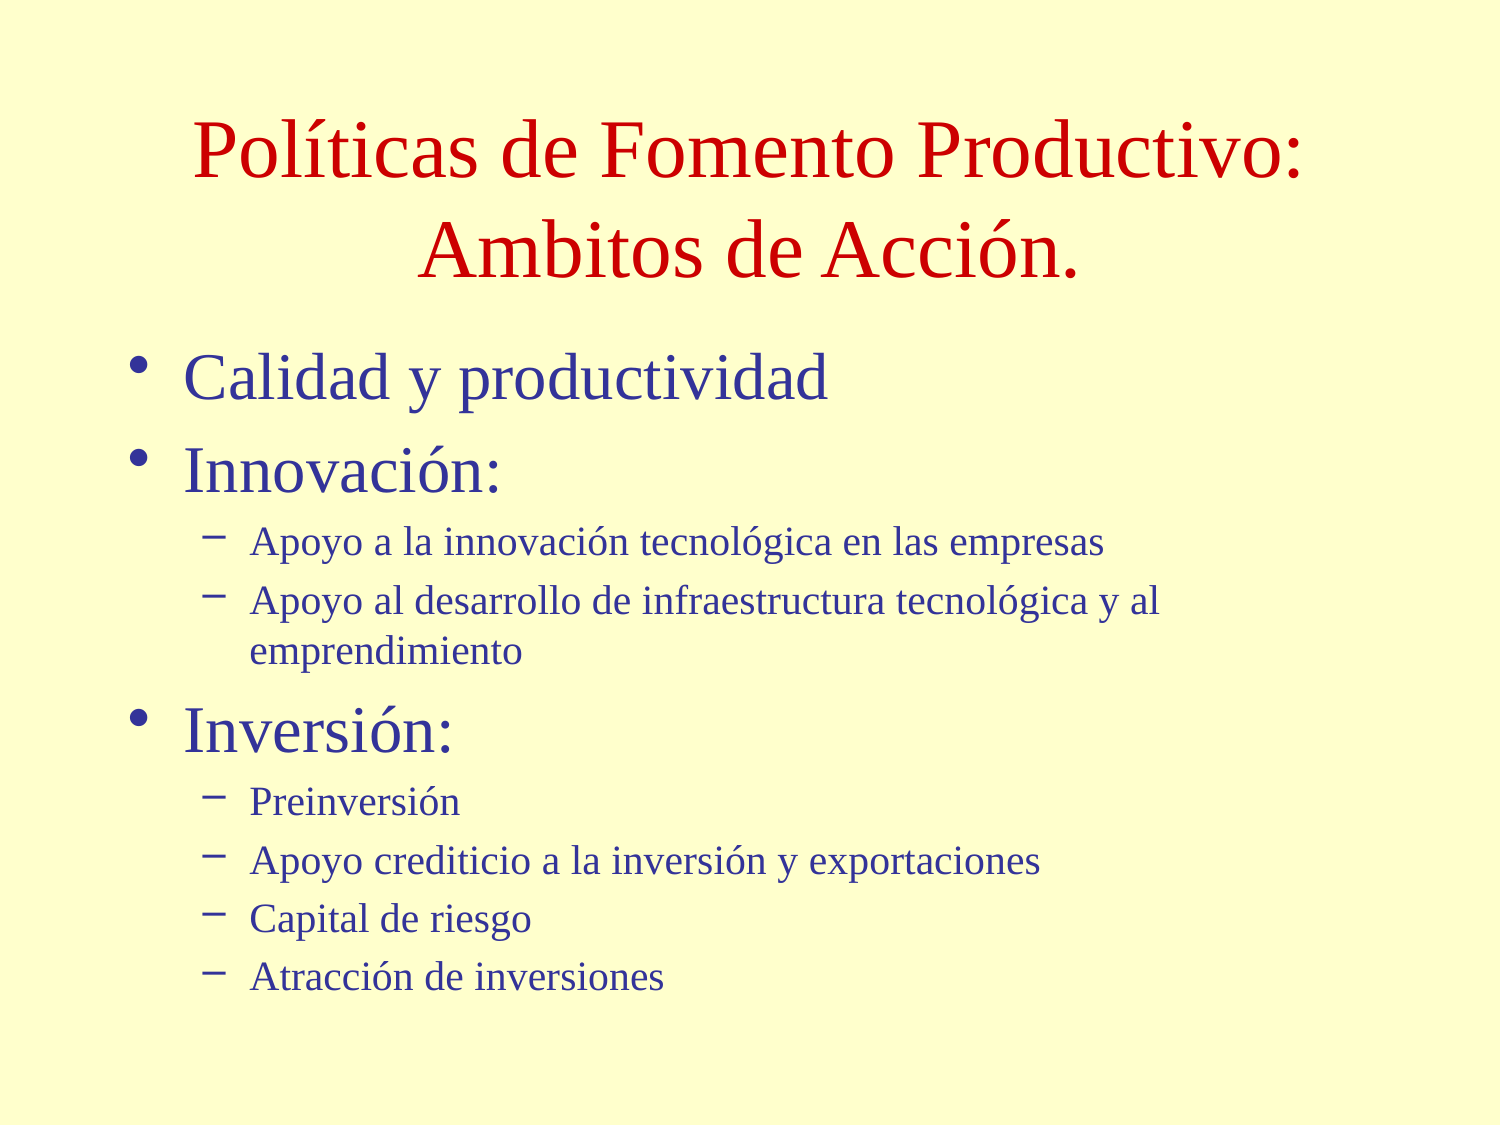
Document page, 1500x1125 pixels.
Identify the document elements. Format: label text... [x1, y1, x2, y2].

title Políticas de Fomento Productivo: Ambitos de Acción. [112, 99, 1388, 288]
list Calidad y productividad Innovación: Apoyo a la innovación tecnológica en las empresas Apoyo al desarrollo de infraestructura tecnológica y al emprendimiento Inversión: Preinversión Apoyo crediticio a la inversión y exportaciones Capital de riesgo Atracción de inversiones [112, 324, 1388, 1001]
